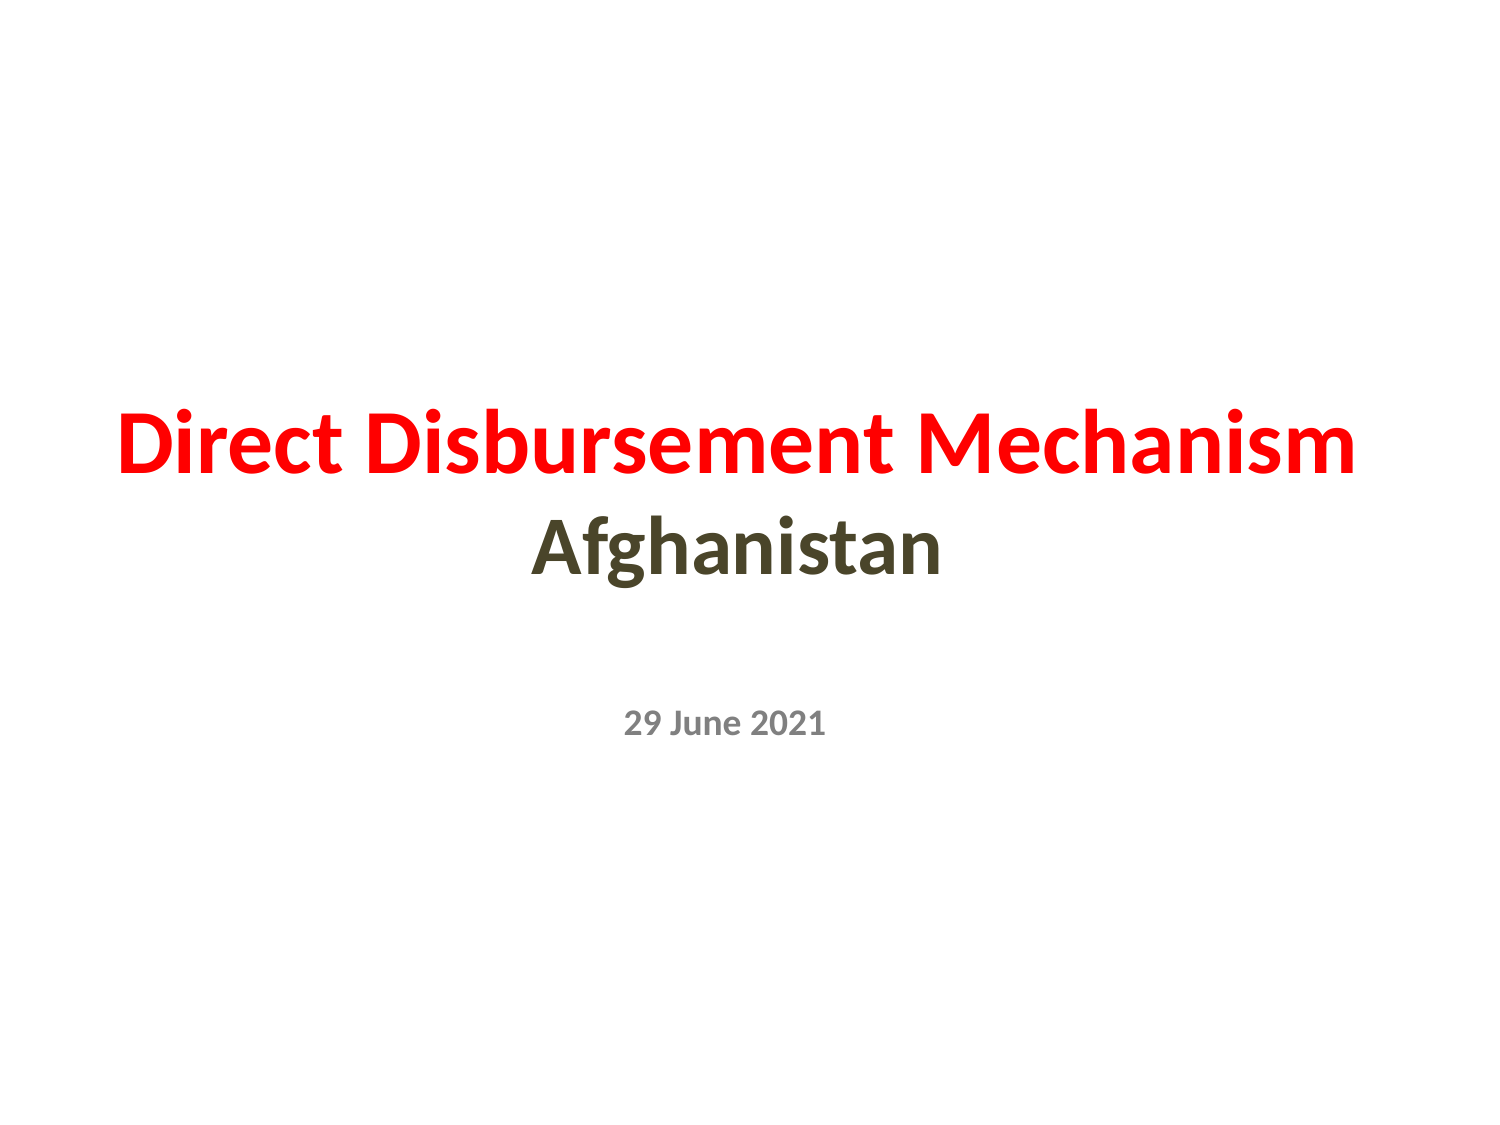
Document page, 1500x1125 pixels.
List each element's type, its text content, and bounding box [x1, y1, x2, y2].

subtitle 29 June 2021 [174, 637, 1275, 1088]
title Direct Disbursement Mechanism Afghanistan [50, 174, 1425, 688]
